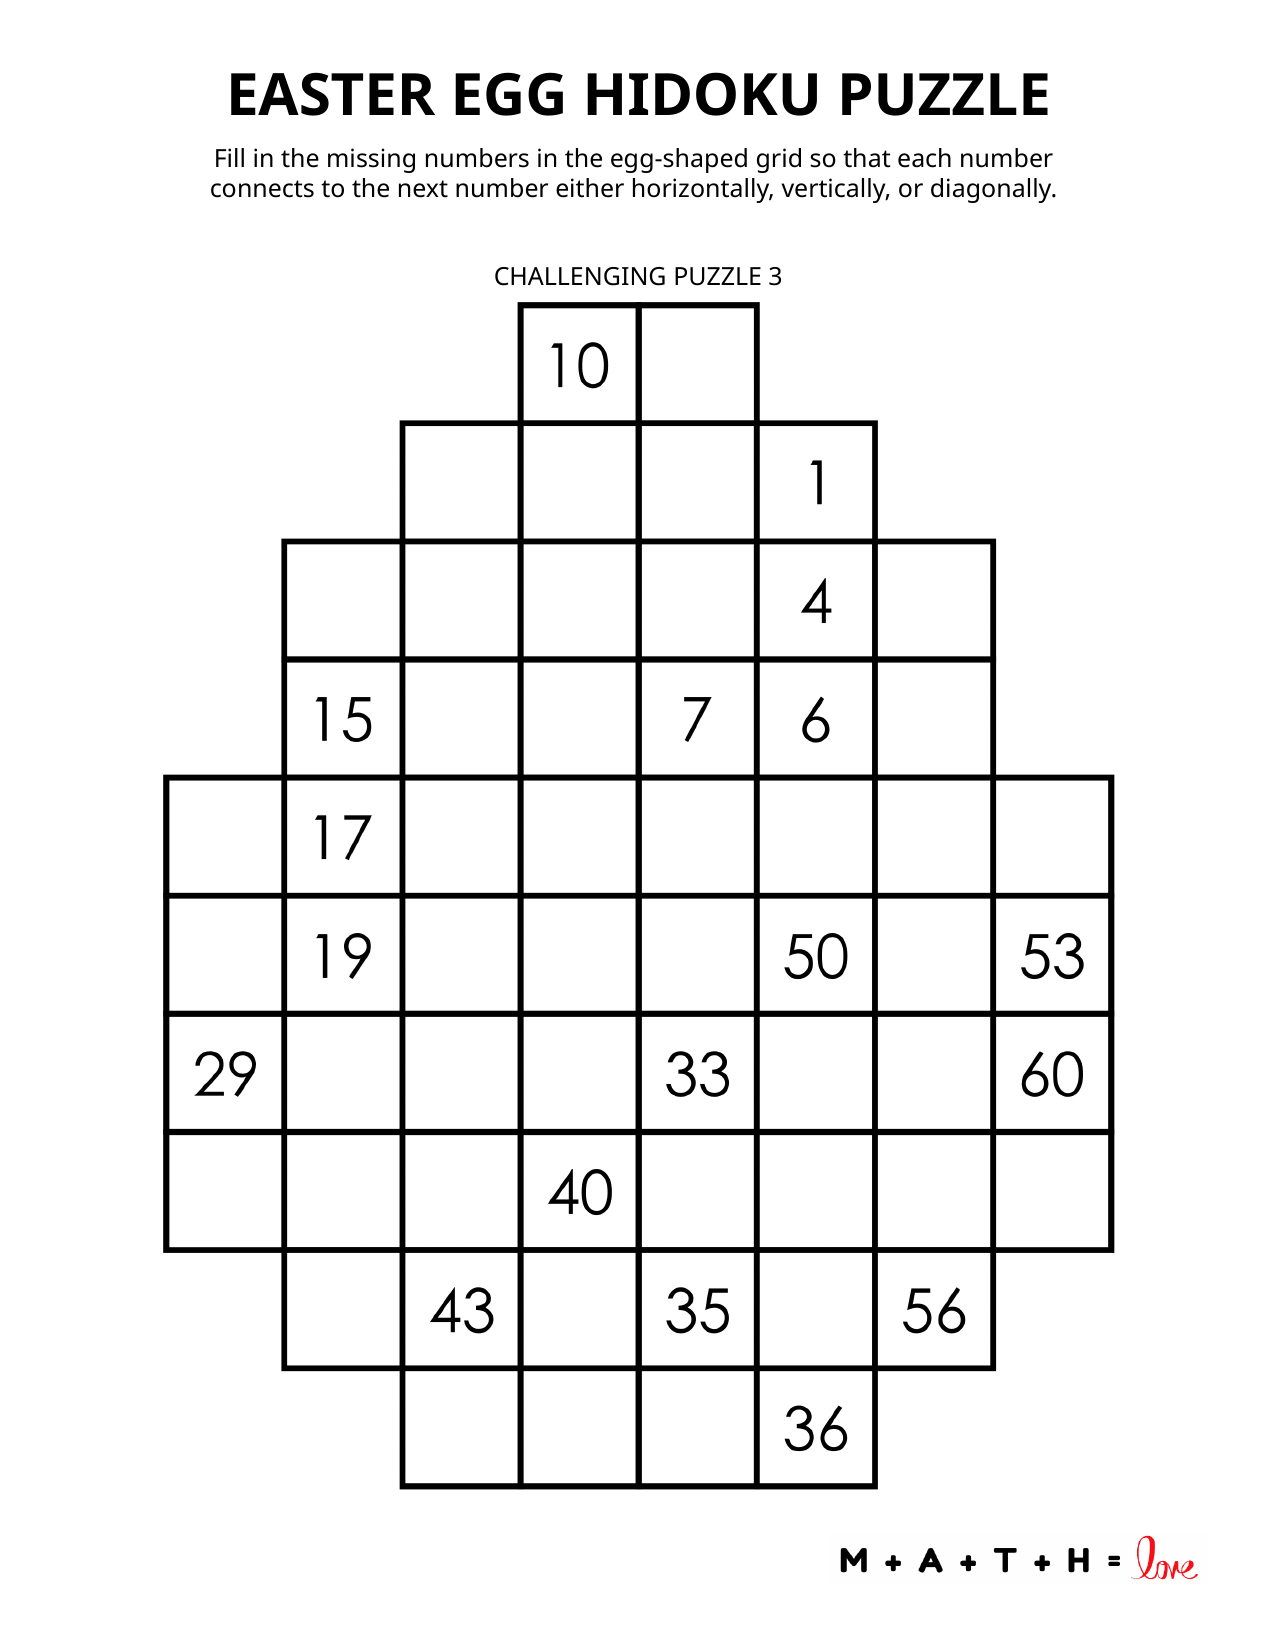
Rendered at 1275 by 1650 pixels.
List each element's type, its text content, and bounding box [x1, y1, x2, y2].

text_box CHALLENGING PUZZLE 3 [160, 260, 1117, 299]
text_box Fill in the missing numbers in the egg-shaped grid so that each number connects to the next number either horizontally, vertically, or diagonally. [0, 135, 1275, 210]
text_box EASTER EGG HIDOKU PUZZLE [66, 50, 1211, 135]
picture [159, 299, 1117, 1493]
picture [826, 1532, 1207, 1584]
